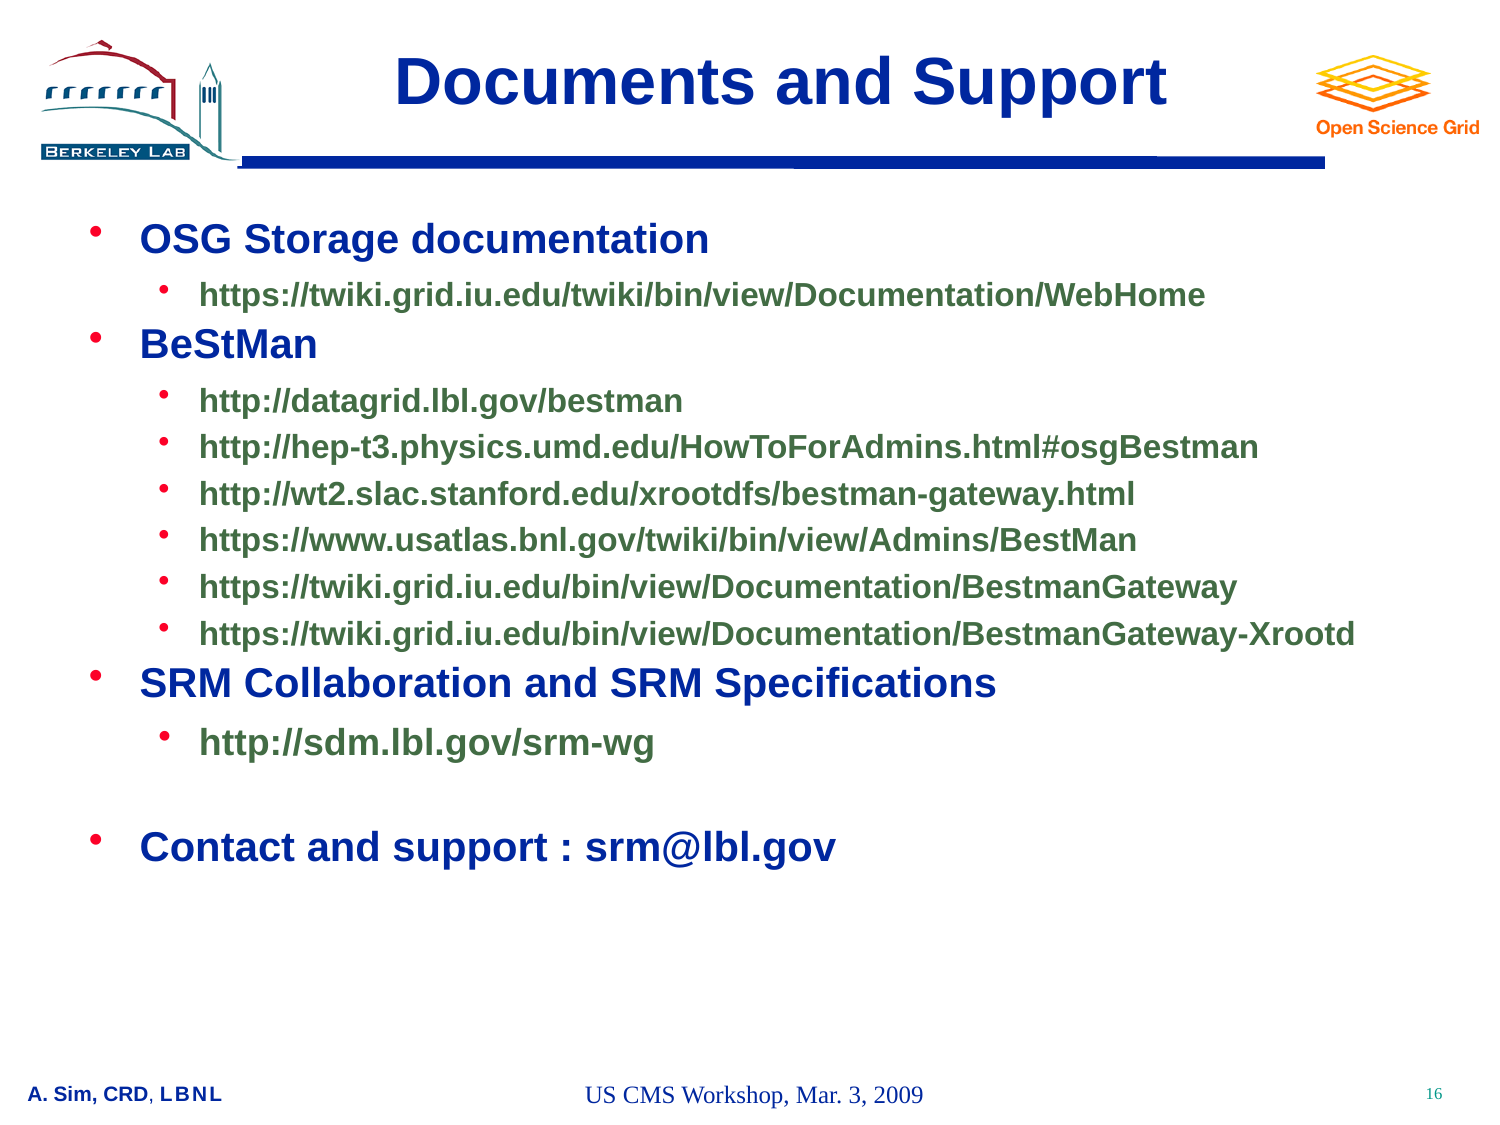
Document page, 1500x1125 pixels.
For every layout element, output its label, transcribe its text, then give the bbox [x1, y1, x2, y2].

list OSG Storage documentation https://twiki.grid.iu.edu/twiki/bin/view/Documentation/WebHome BeStMan http://datagrid.lbl.gov/bestman http://hep-t3.physics.umd.edu/HowToForAdmins.html#osgBestman http://wt2.slac.stanford.edu/xrootdfs/bestman-gateway.html https://www.usatlas.bnl.gov/twiki/bin/view/Admins/BestMan https://twiki.grid.iu.edu/bin/view/Documentation/BestmanGateway https://twiki.grid.iu.edu/bin/view/Documentation/BestmanGateway-Xrootd SRM Collaboration and SRM Specifications http://sdm.lbl.gov/srm-wg Contact and support : srm@lbl.gov [74, 211, 1426, 1006]
title Documents and Support [236, 0, 1326, 156]
picture [1326, 38, 1496, 150]
